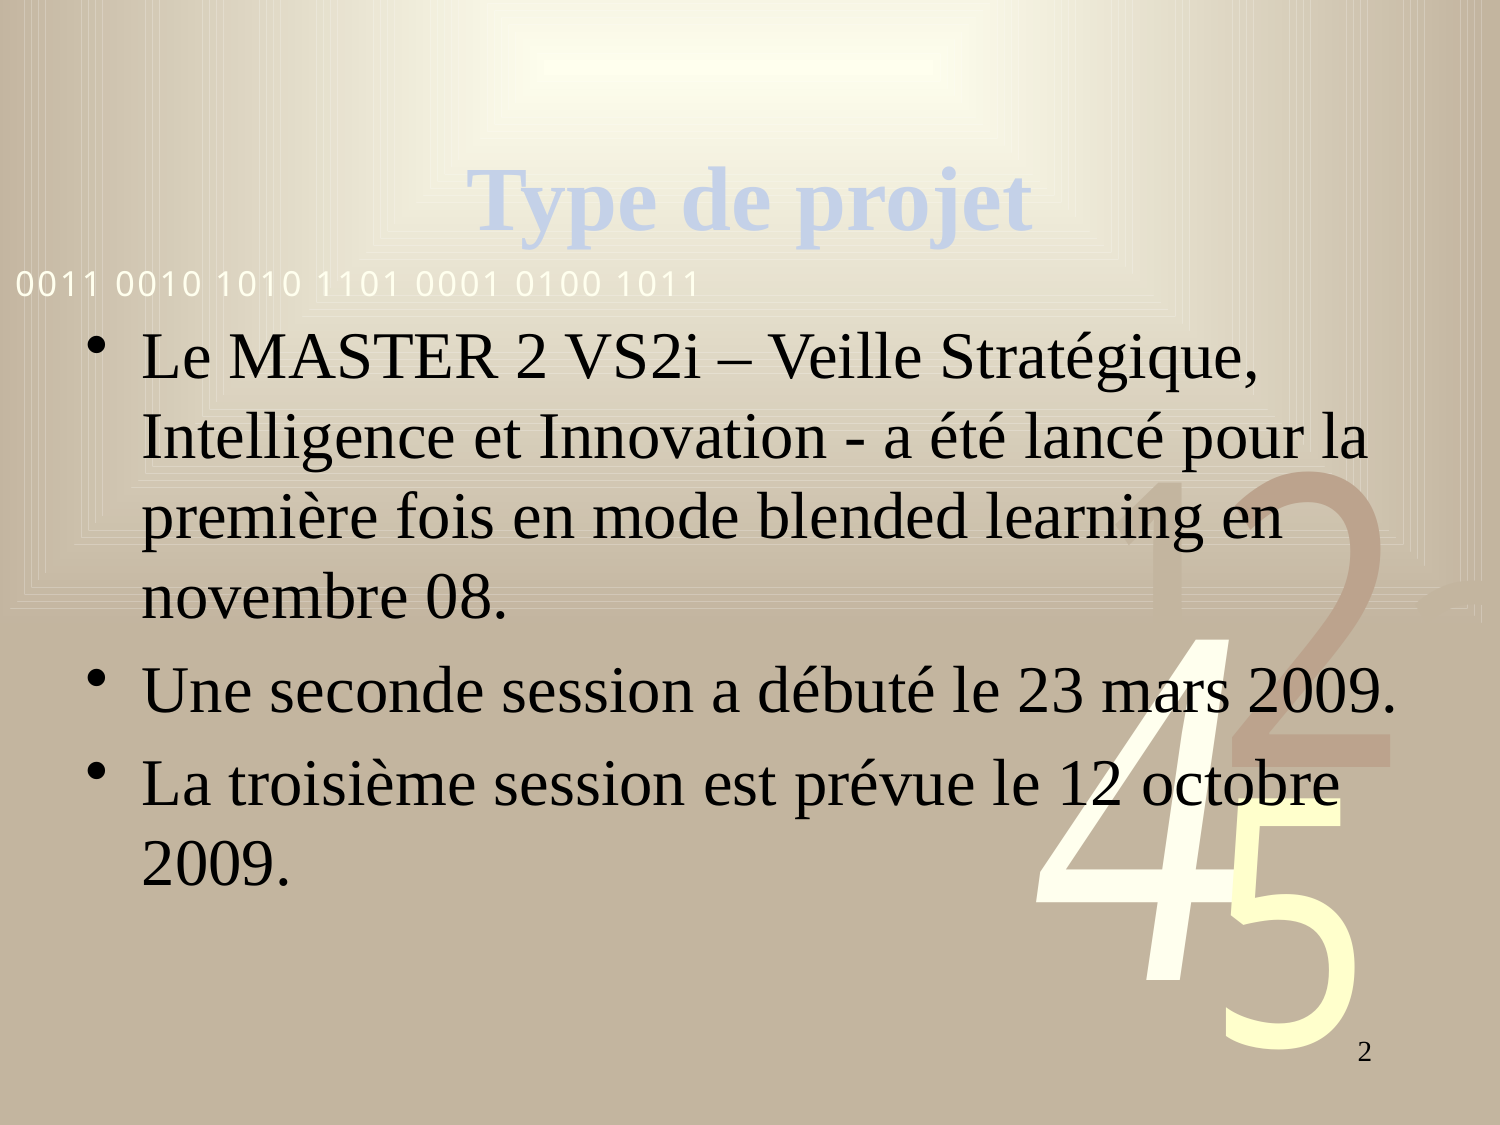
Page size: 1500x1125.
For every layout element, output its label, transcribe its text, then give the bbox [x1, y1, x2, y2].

slide_number 2 [1074, 1024, 1388, 1101]
list Le MASTER 2 VS2i – Veille Stratégique, Intelligence et Innovation - a été lancé pour la première fois en mode blended learning en novembre 08. Une seconde session a débuté le 23 mars 2009. La troisième session est prévue le 12 octobre 2009. [70, 304, 1442, 980]
title Type de projet [112, 99, 1388, 288]
